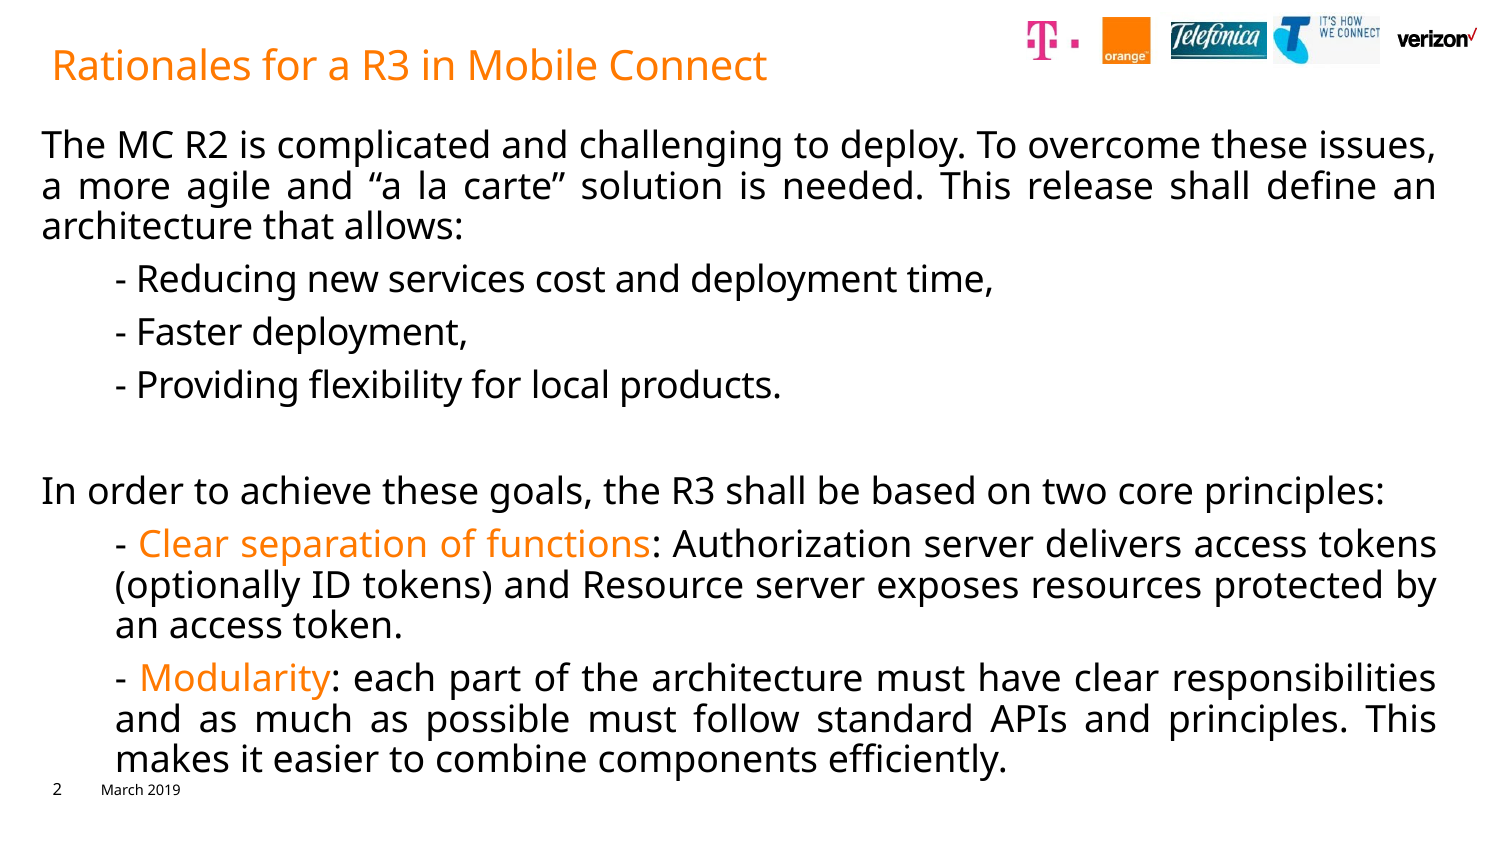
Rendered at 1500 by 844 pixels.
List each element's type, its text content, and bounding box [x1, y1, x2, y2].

picture [1026, 12, 1267, 43]
title Rationales for a R3 in Mobile Connect [51, 43, 1449, 166]
picture [1273, 12, 1380, 43]
picture [1385, 8, 1490, 72]
list The MC R2 is complicated and challenging to deploy. To overcome these issues, a more agile and “a la carte” solution is needed. This release shall define an architecture that allows: - Reducing new services cost and deployment time, - Faster deployment, - Providing flexibility for local products. In order to achieve these goals, the R3 shall be based on two core principles: - Clear separation of functions: Authorization server delivers access tokens (optionally ID tokens) and Resource server exposes resources protected by an access token. - Modularity: each part of the architecture must have clear responsibilities and as much as possible must follow standard APIs and principles. This makes it easier to combine components efficiently. [41, 126, 1439, 765]
